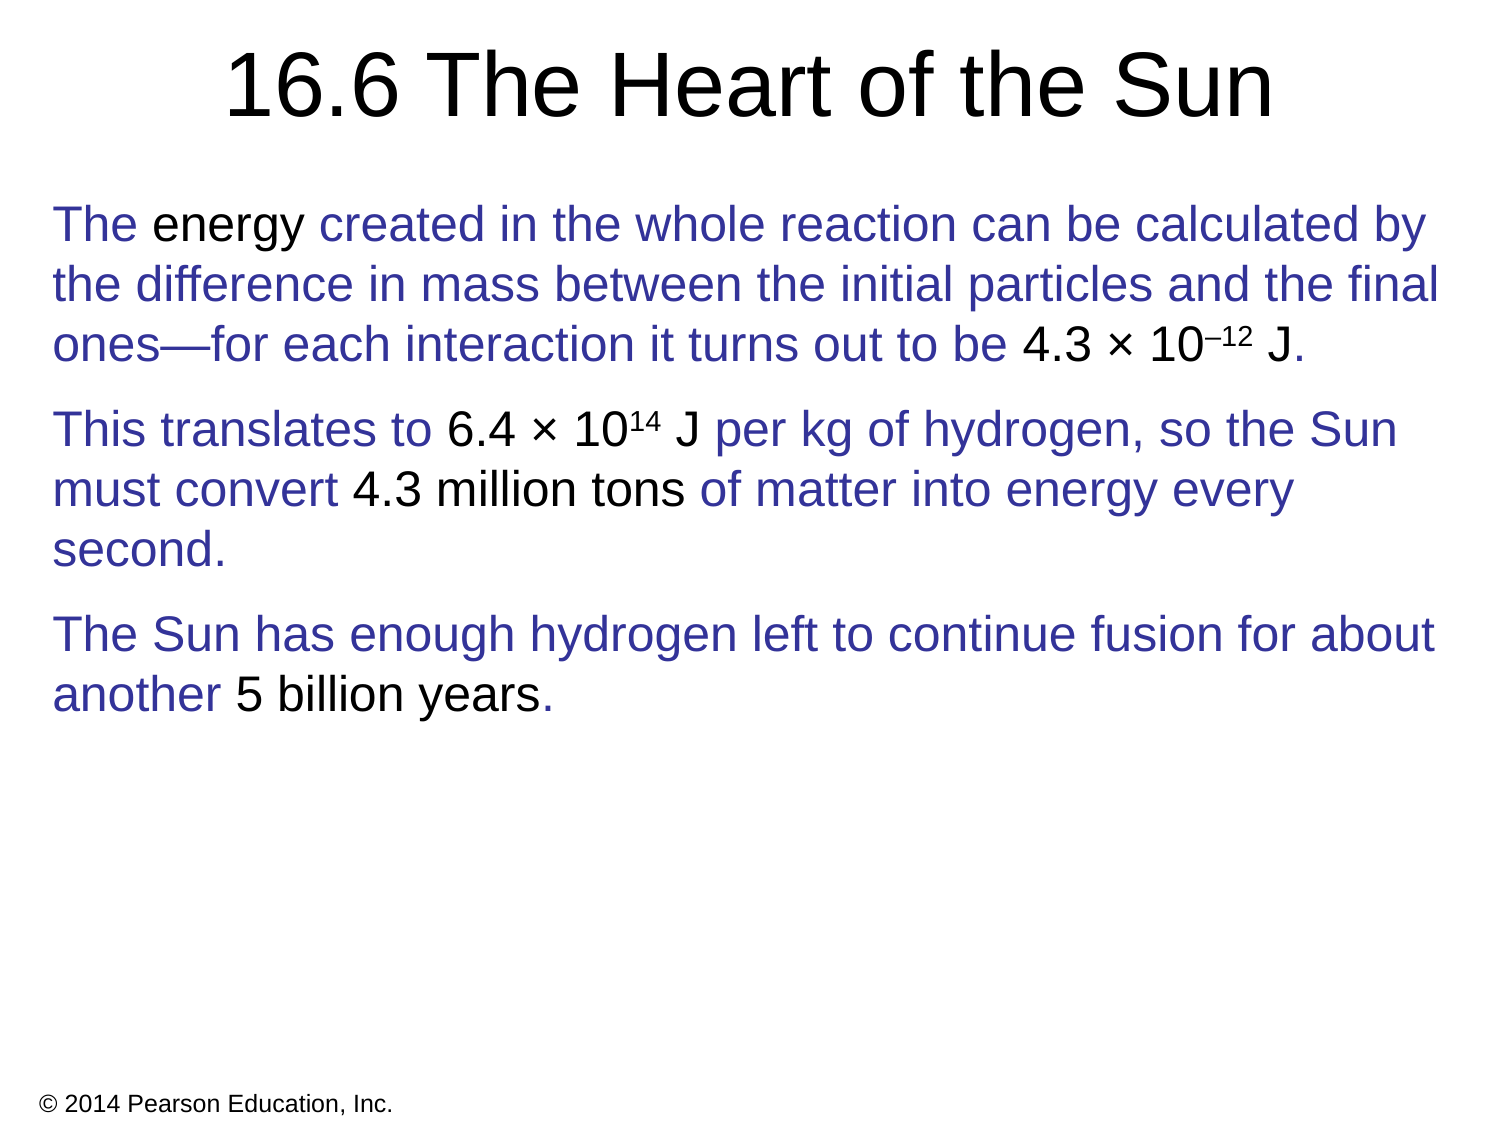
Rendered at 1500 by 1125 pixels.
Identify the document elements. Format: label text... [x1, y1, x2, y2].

text_box The energy created in the whole reaction can be calculated by the difference in mass between the initial particles and the final ones—for each interaction it turns out to be 4.3 × 10–12 J. This translates to 6.4 × 1014 J per kg of hydrogen, so the Sun must convert 4.3 million tons of matter into energy every second. The Sun has enough hydrogen left to continue fusion for about another 5 billion years. [37, 184, 1463, 729]
title 16.6 The Heart of the Sun [112, 0, 1388, 161]
